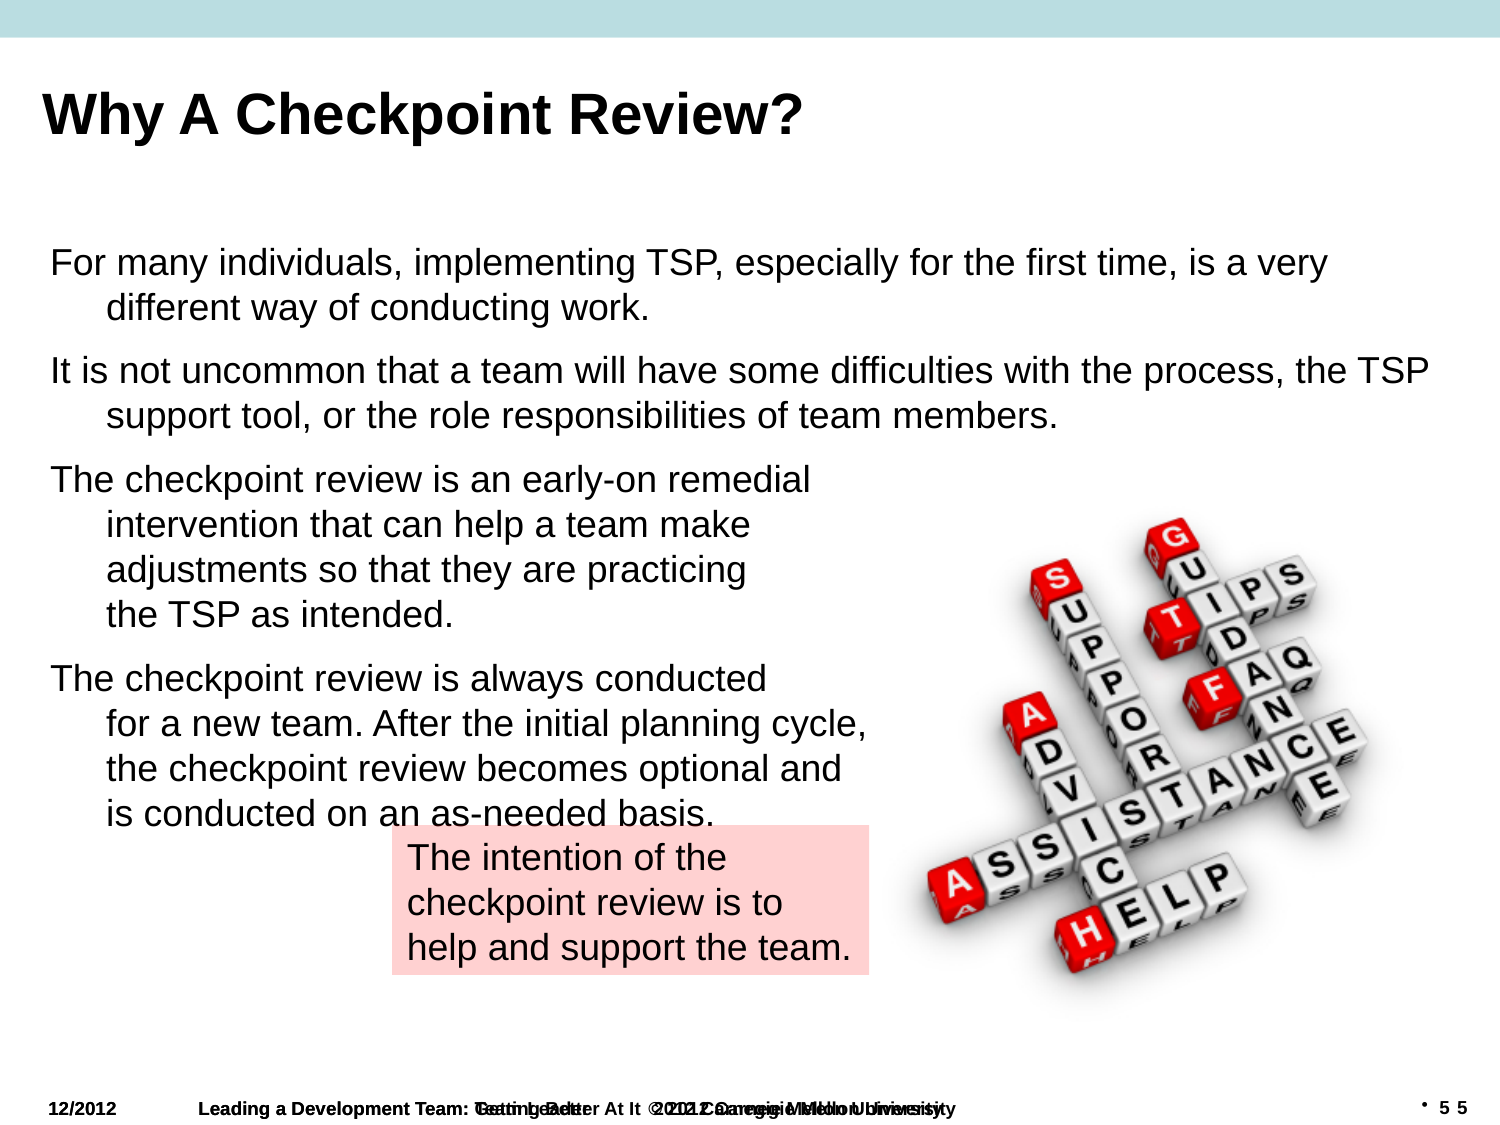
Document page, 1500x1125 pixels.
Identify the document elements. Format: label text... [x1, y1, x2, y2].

picture [878, 468, 1405, 1026]
title Why A Checkpoint Review? [42, 89, 1438, 146]
text_box The intention of the checkpoint review is to help and support the team. [392, 825, 870, 975]
list For many individuals, implementing TSP, especially for the first time, is a very different way of conducting work. It is not uncommon that a team will have some difficulties with the process, the TSP support tool, or the role responsibilities of team members. The checkpoint review is an early-on remedial intervention that can help a team make adjustments so that they are practicing the TSP as intended. The checkpoint review is always conducted for a new team. After the initial planning cycle, the checkpoint review becomes optional and is conducted on an as-needed basis. [50, 237, 1437, 1000]
